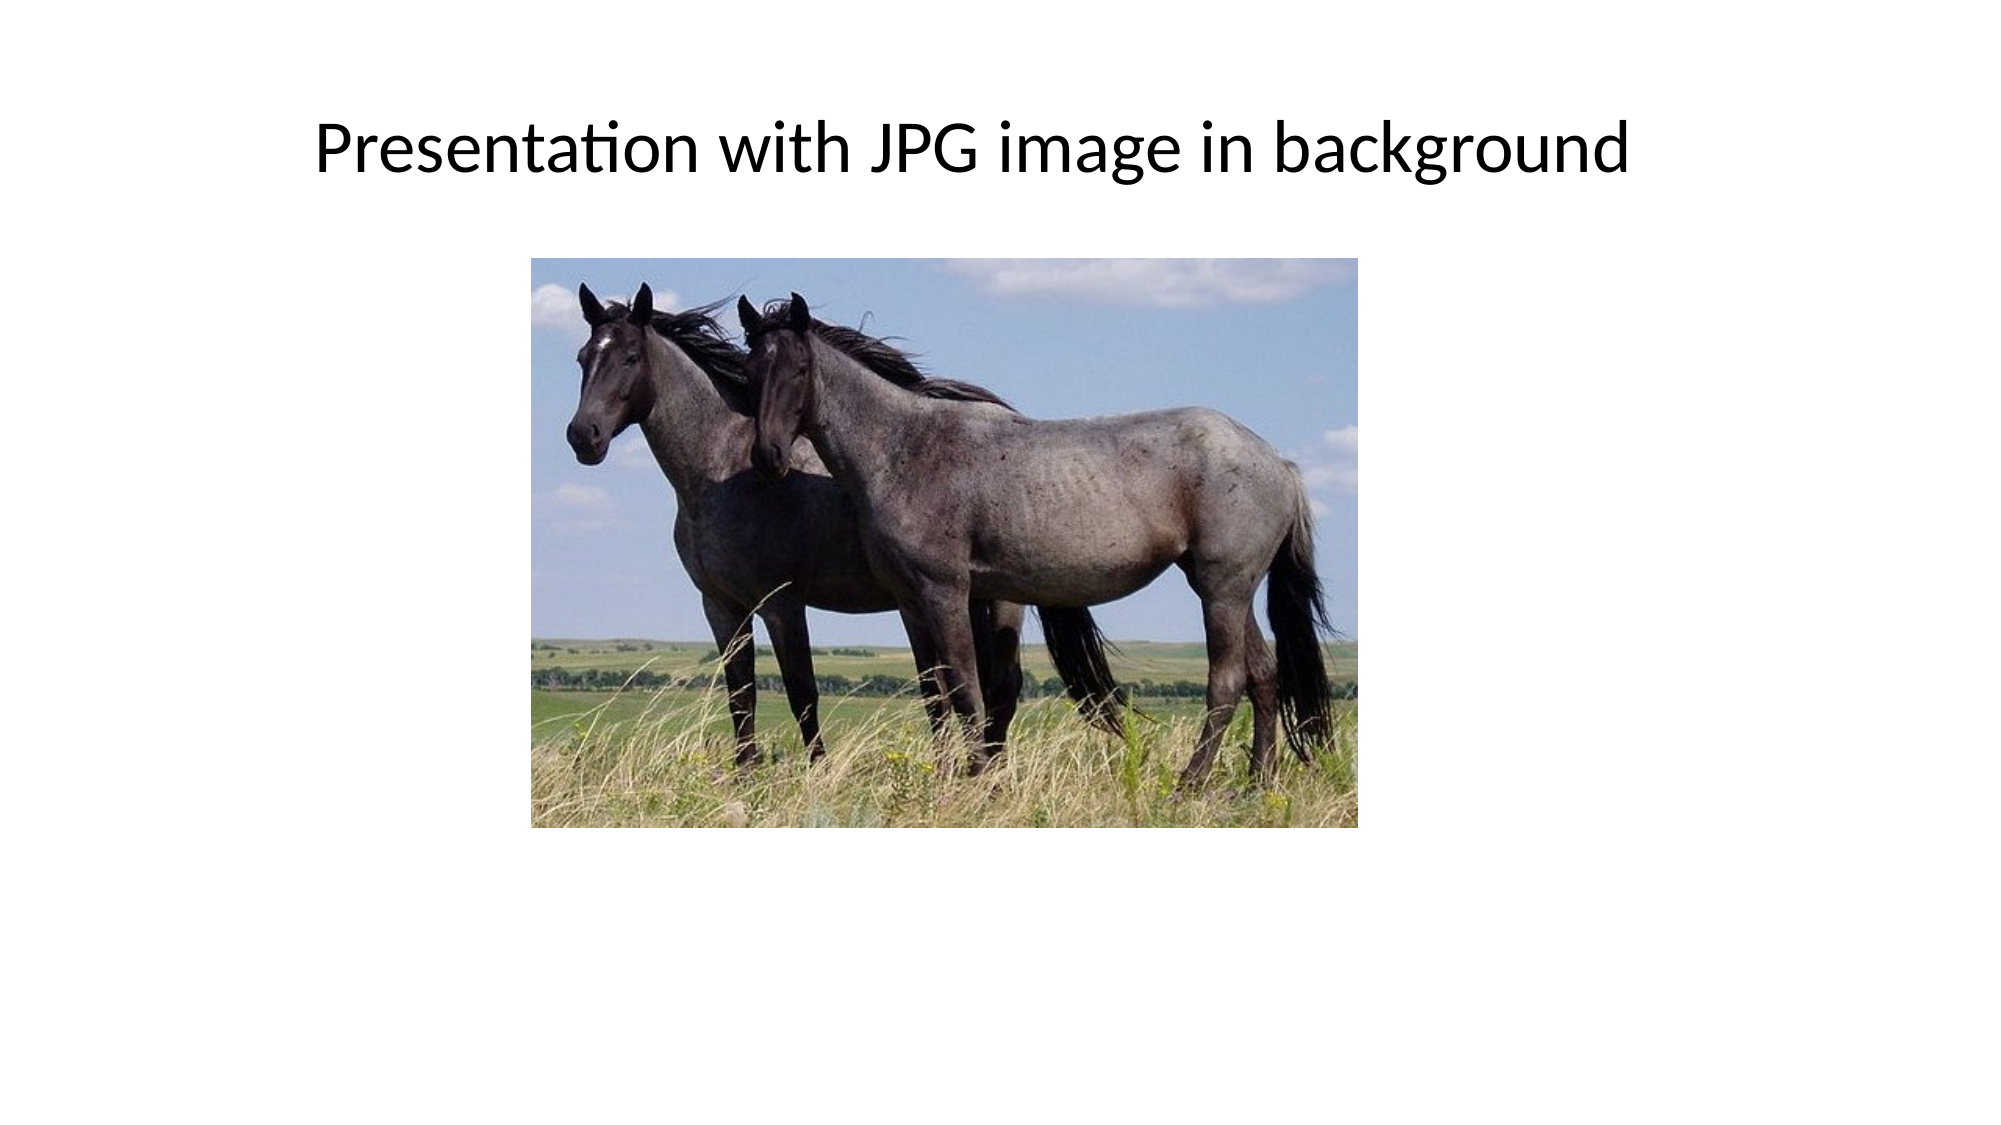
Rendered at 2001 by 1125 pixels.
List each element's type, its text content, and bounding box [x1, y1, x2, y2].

picture [530, 258, 1358, 828]
text_box Presentation with JPG image in background [300, 44, 1800, 195]
